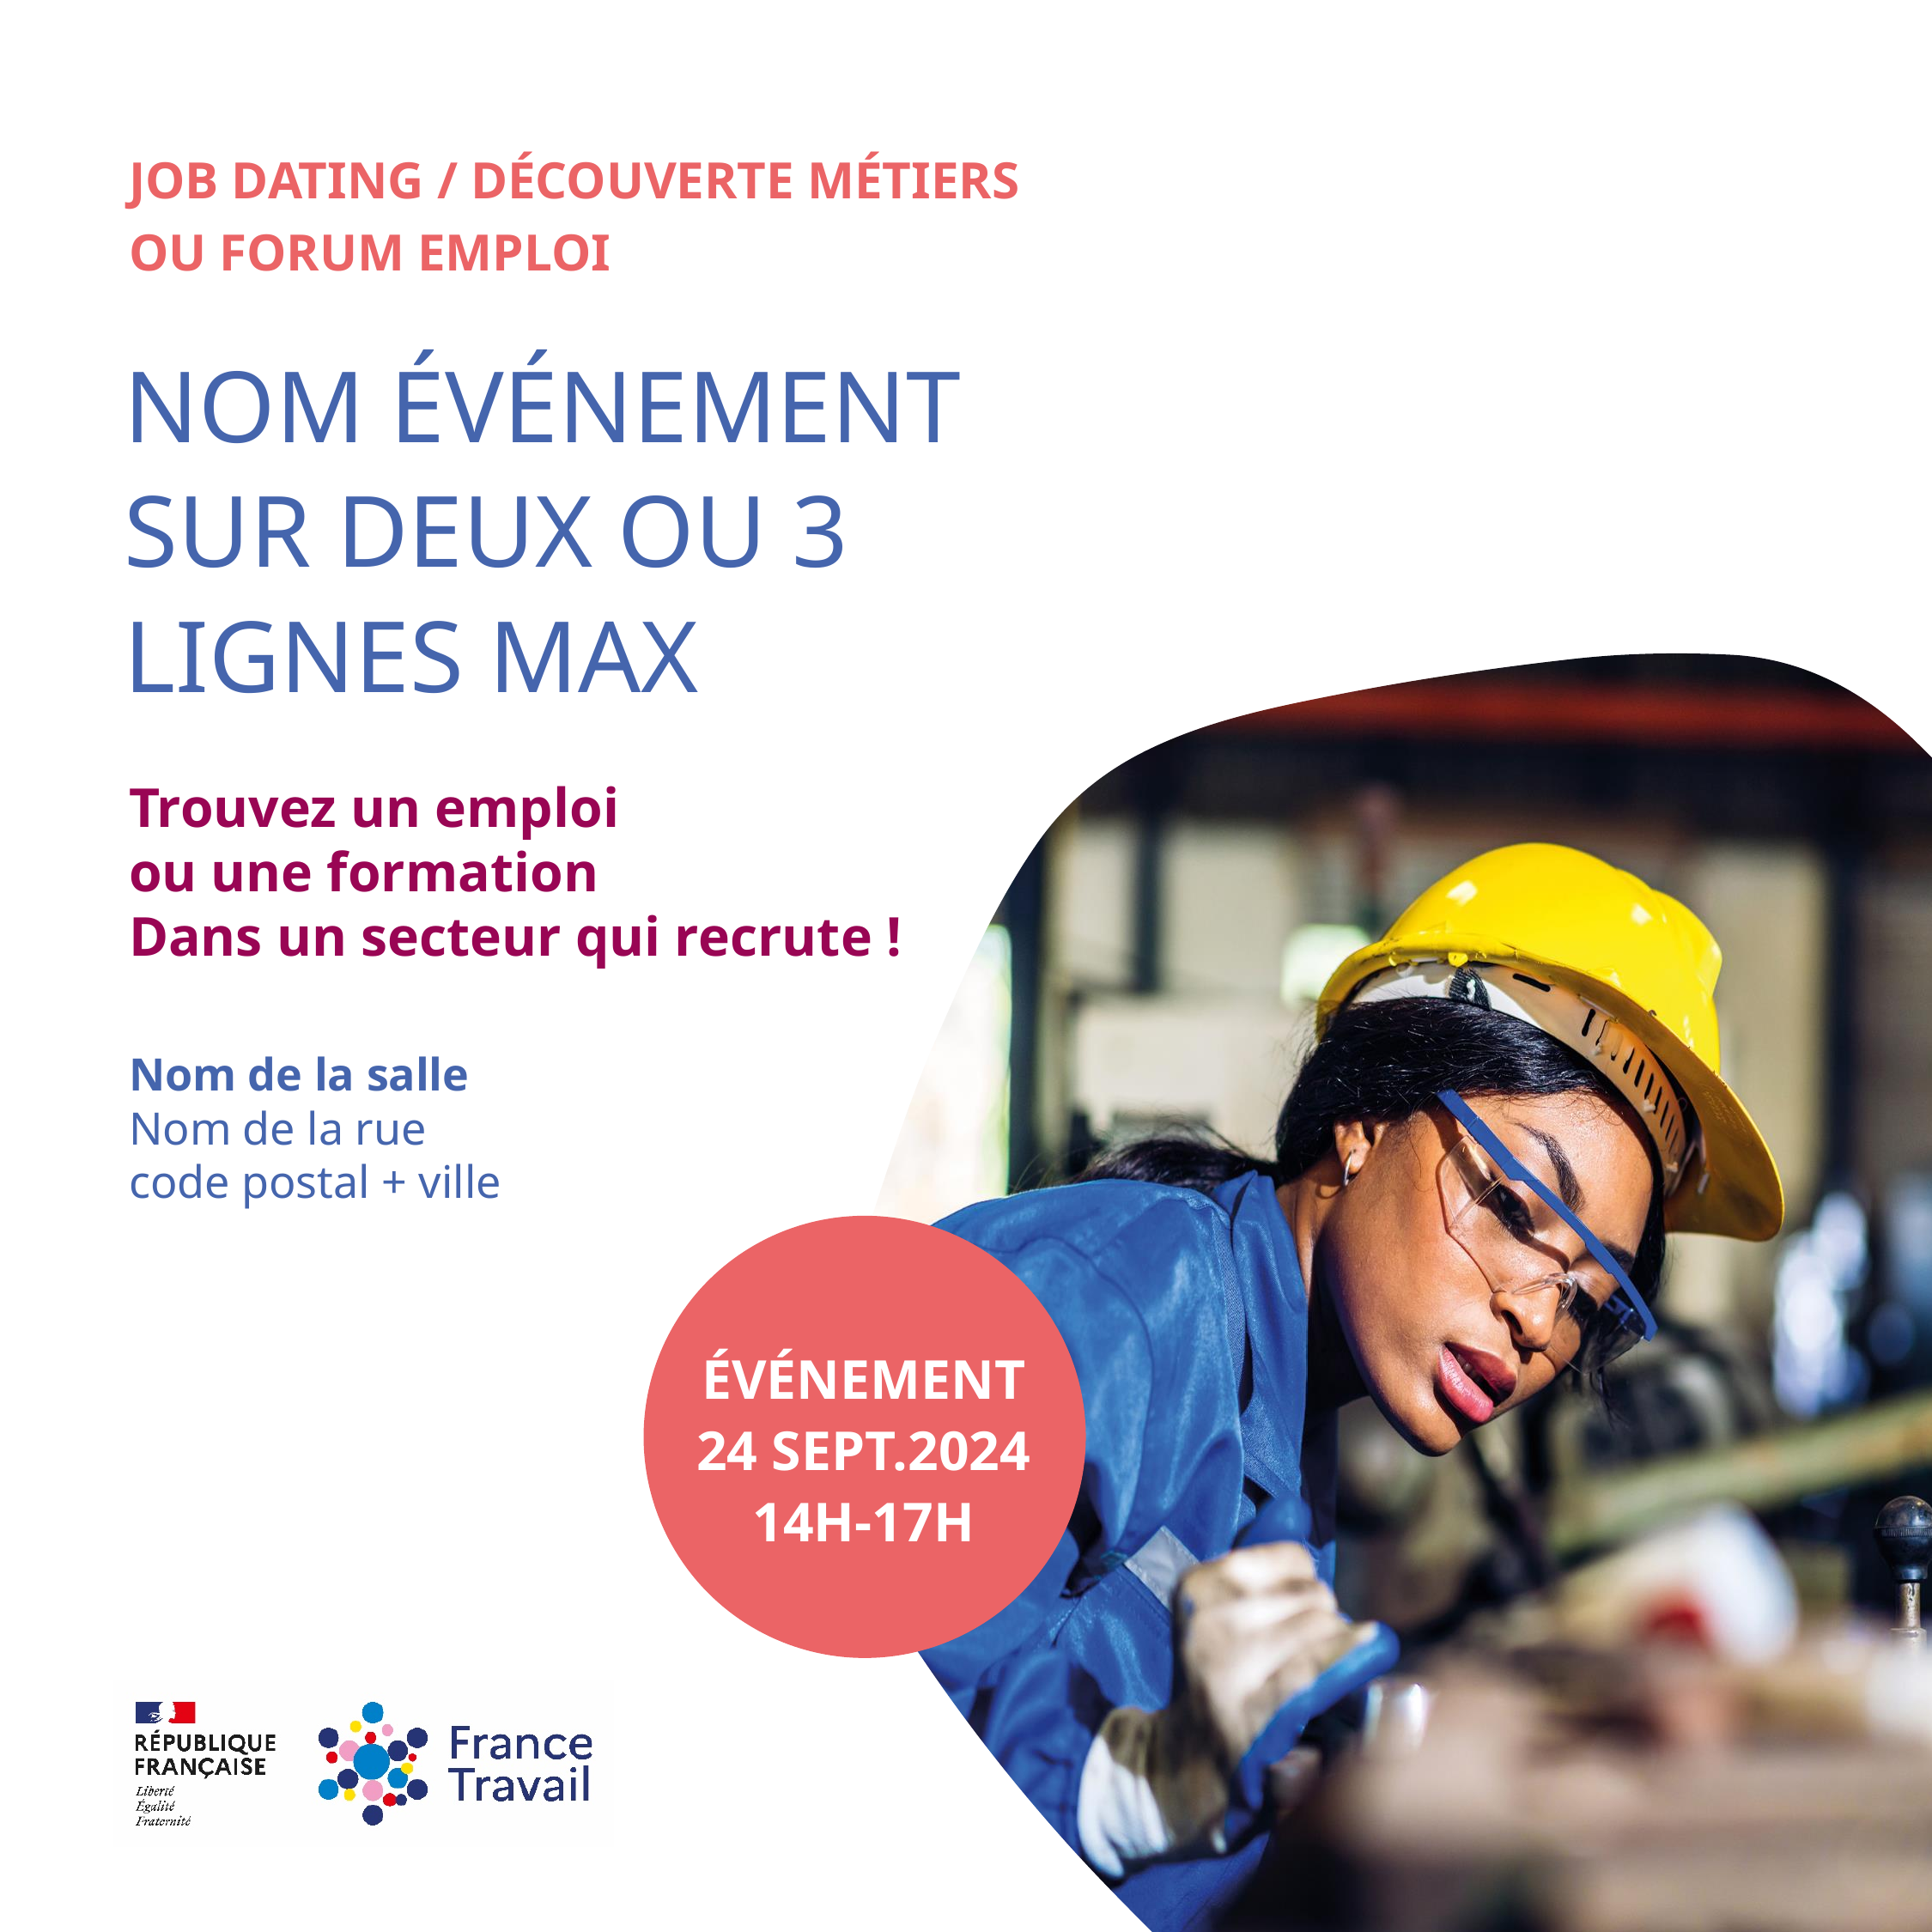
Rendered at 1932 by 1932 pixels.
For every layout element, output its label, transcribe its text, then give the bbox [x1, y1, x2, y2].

text_box Nom de la salle Nom de la rue code postal + ville [116, 1040, 1252, 1214]
picture [113, 1680, 614, 1847]
text_box [679, 1559, 1050, 1659]
text_box Événement 24 sept.2024 14h-17h [562, 1331, 1165, 1559]
text_box Trouvez un emploi ou une formation Dans un secteur qui recrute ! [116, 767, 1165, 973]
text_box Nom événement Sur deux ou 3 lignes max [111, 330, 1210, 719]
text_box [669, 1214, 1060, 1331]
text_box Job dating / découverte métiers ou Forum emploi [116, 131, 1214, 288]
text_box [873, 653, 1932, 1932]
